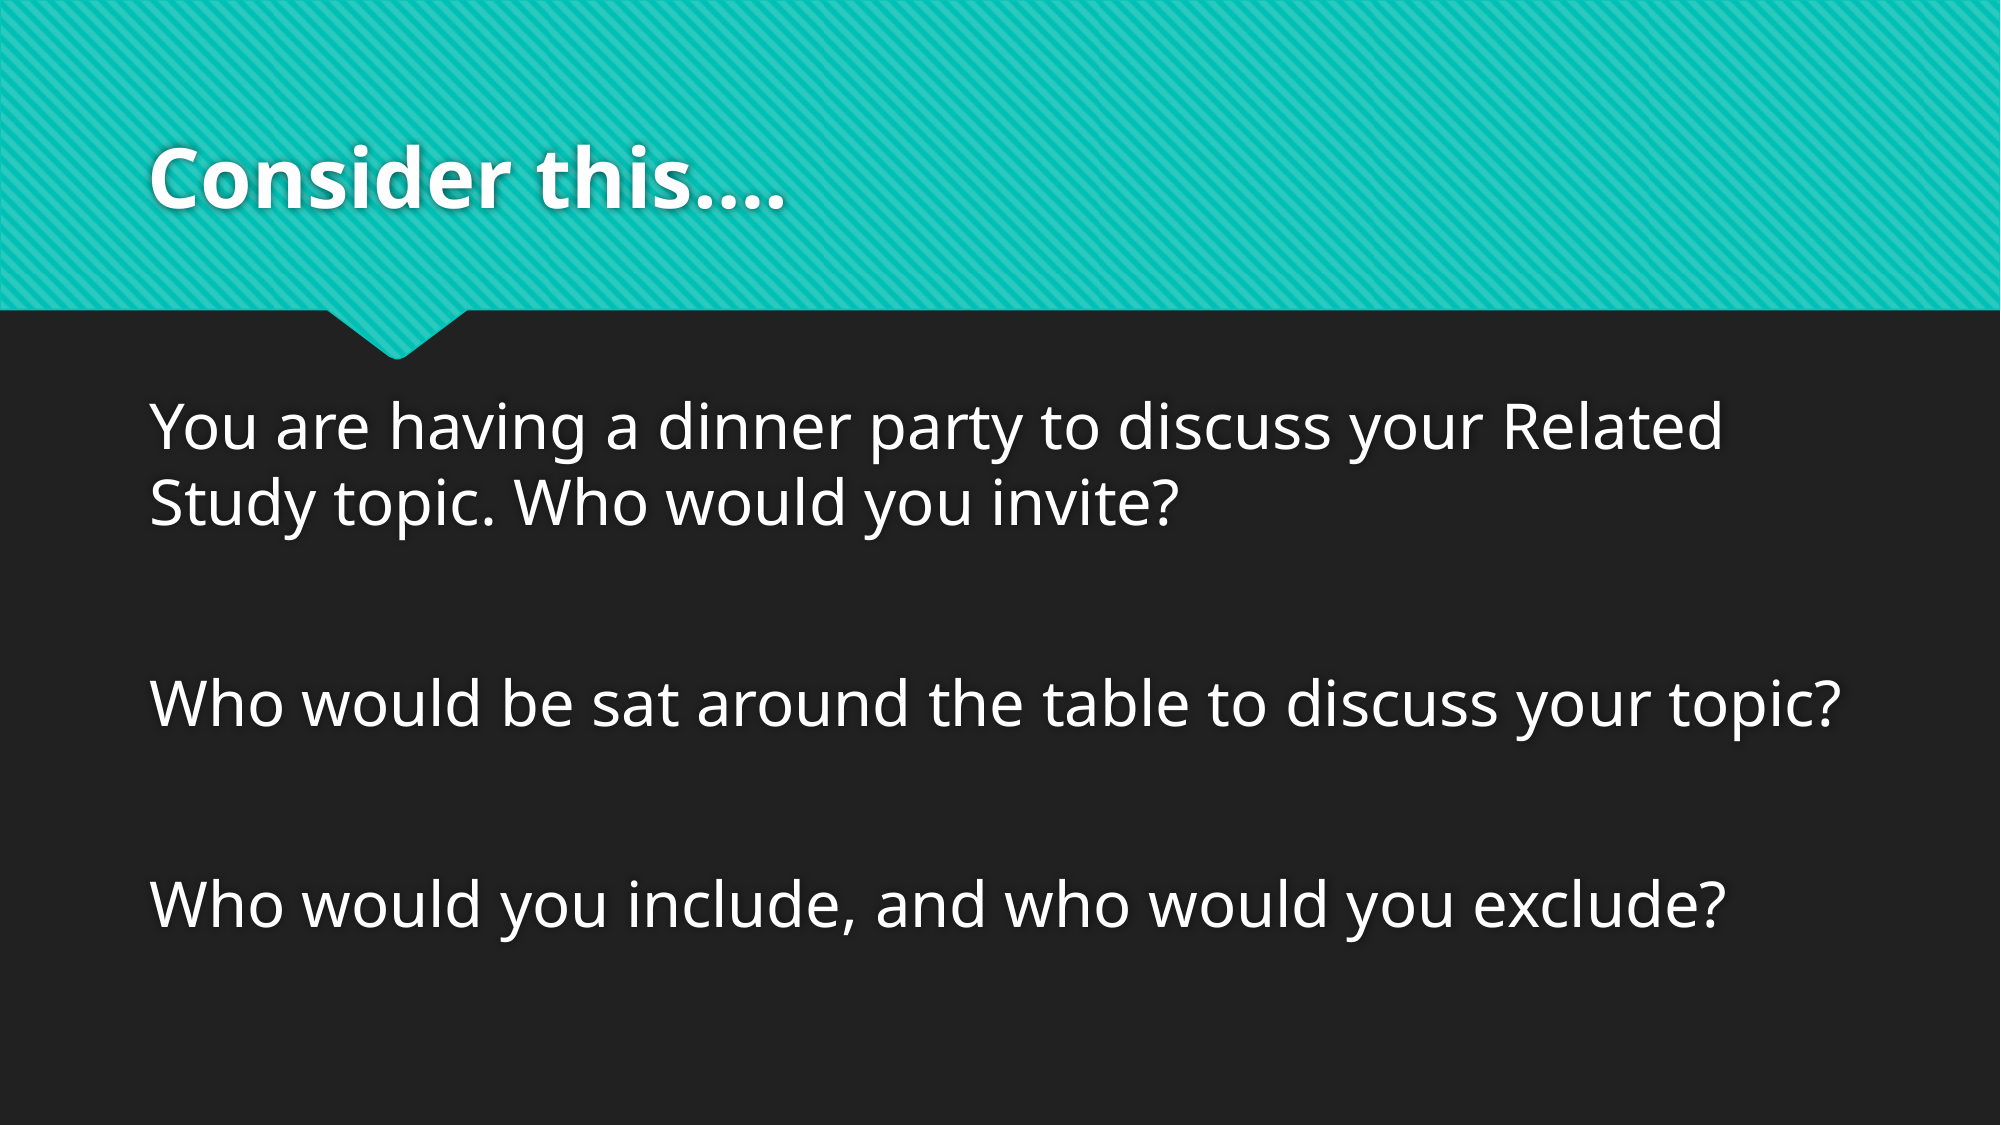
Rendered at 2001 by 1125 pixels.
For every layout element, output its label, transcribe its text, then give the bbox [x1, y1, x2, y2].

title Consider this…. [132, 73, 1868, 233]
list You are having a dinner party to discuss your Related Study topic. Who would you invite? Who would be sat around the table to discuss your topic? Who would you include, and who would you exclude? [134, 364, 1866, 962]
